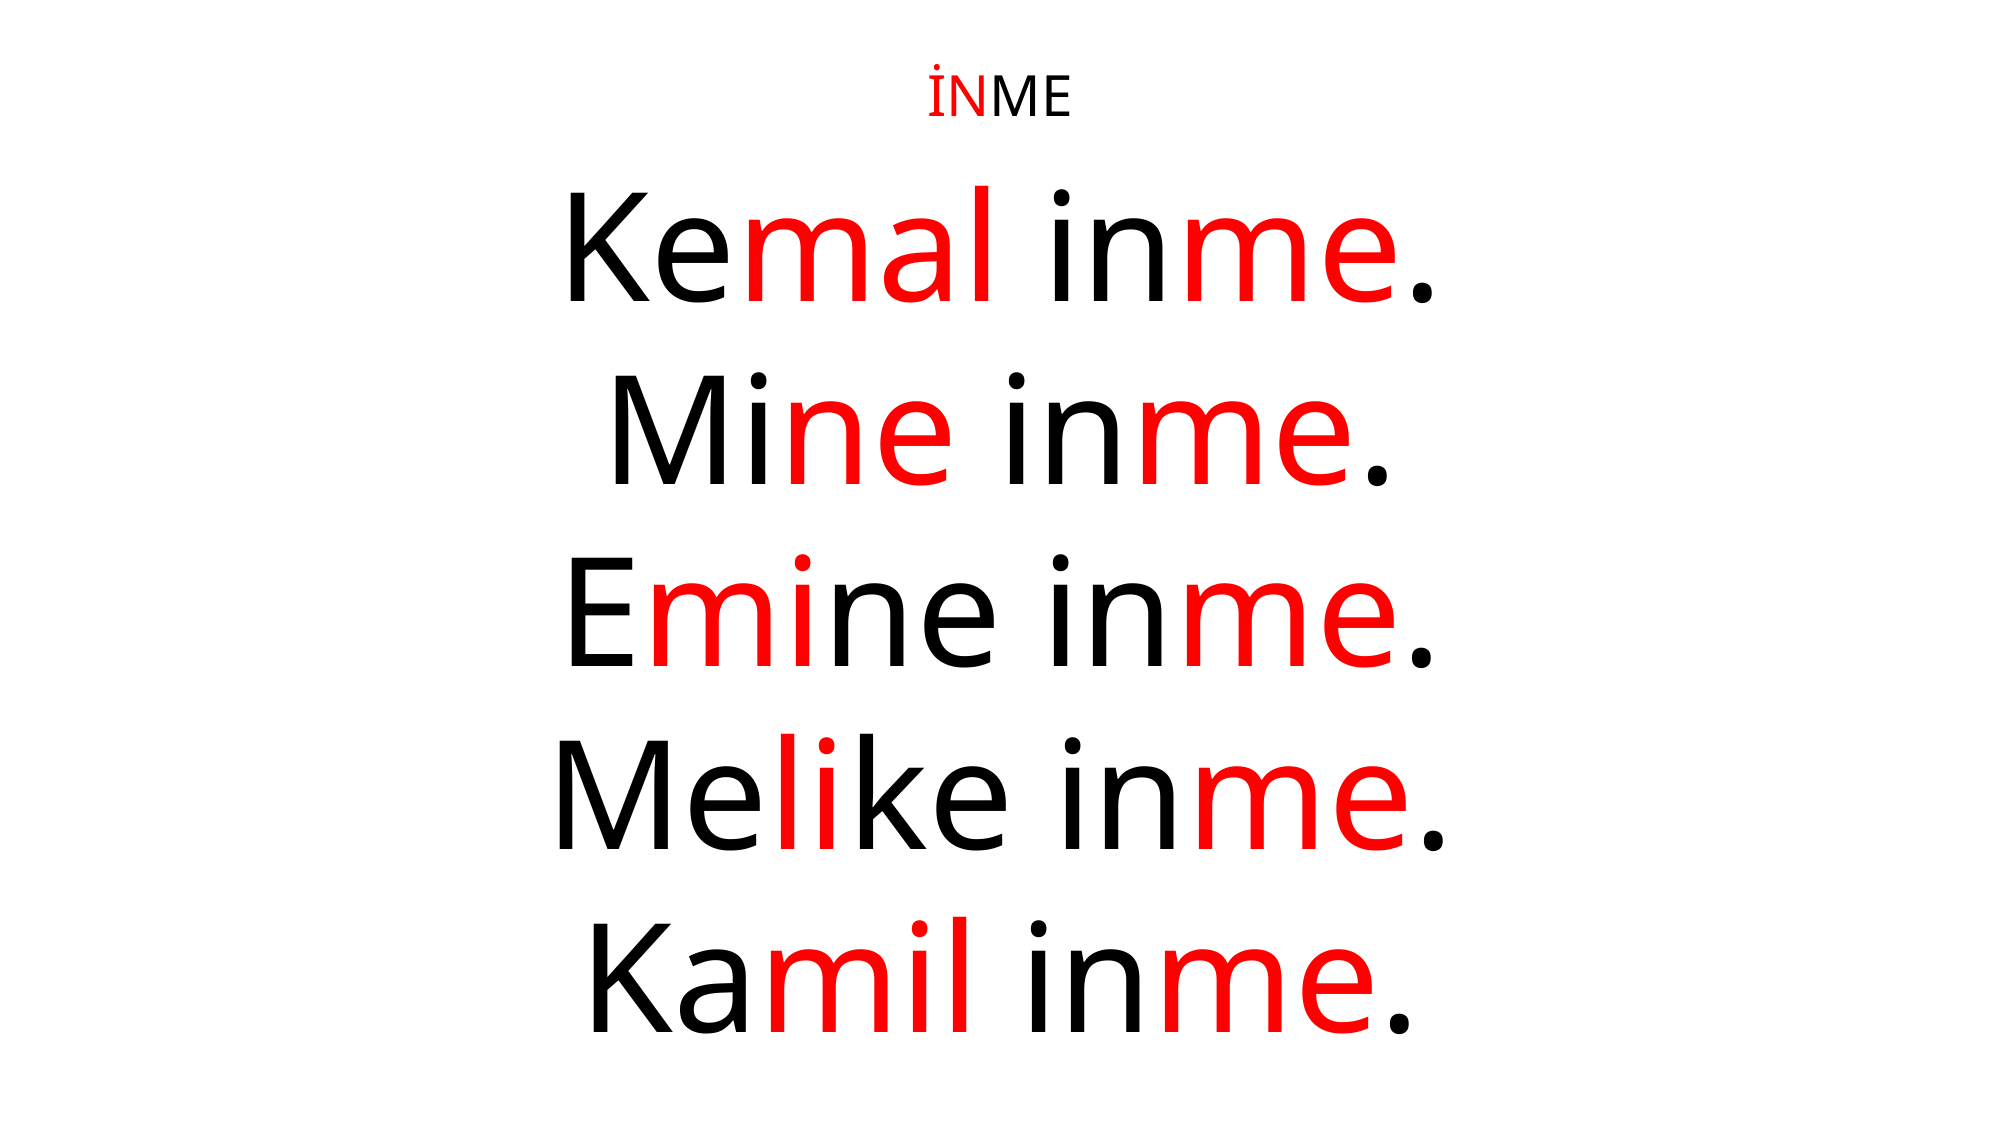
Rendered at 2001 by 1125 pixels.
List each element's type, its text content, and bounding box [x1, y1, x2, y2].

list Kemal inme. Mine inme. Emine inme. Melike inme. Kamil inme. [137, 163, 1863, 1083]
title İNME [137, 59, 1863, 137]
